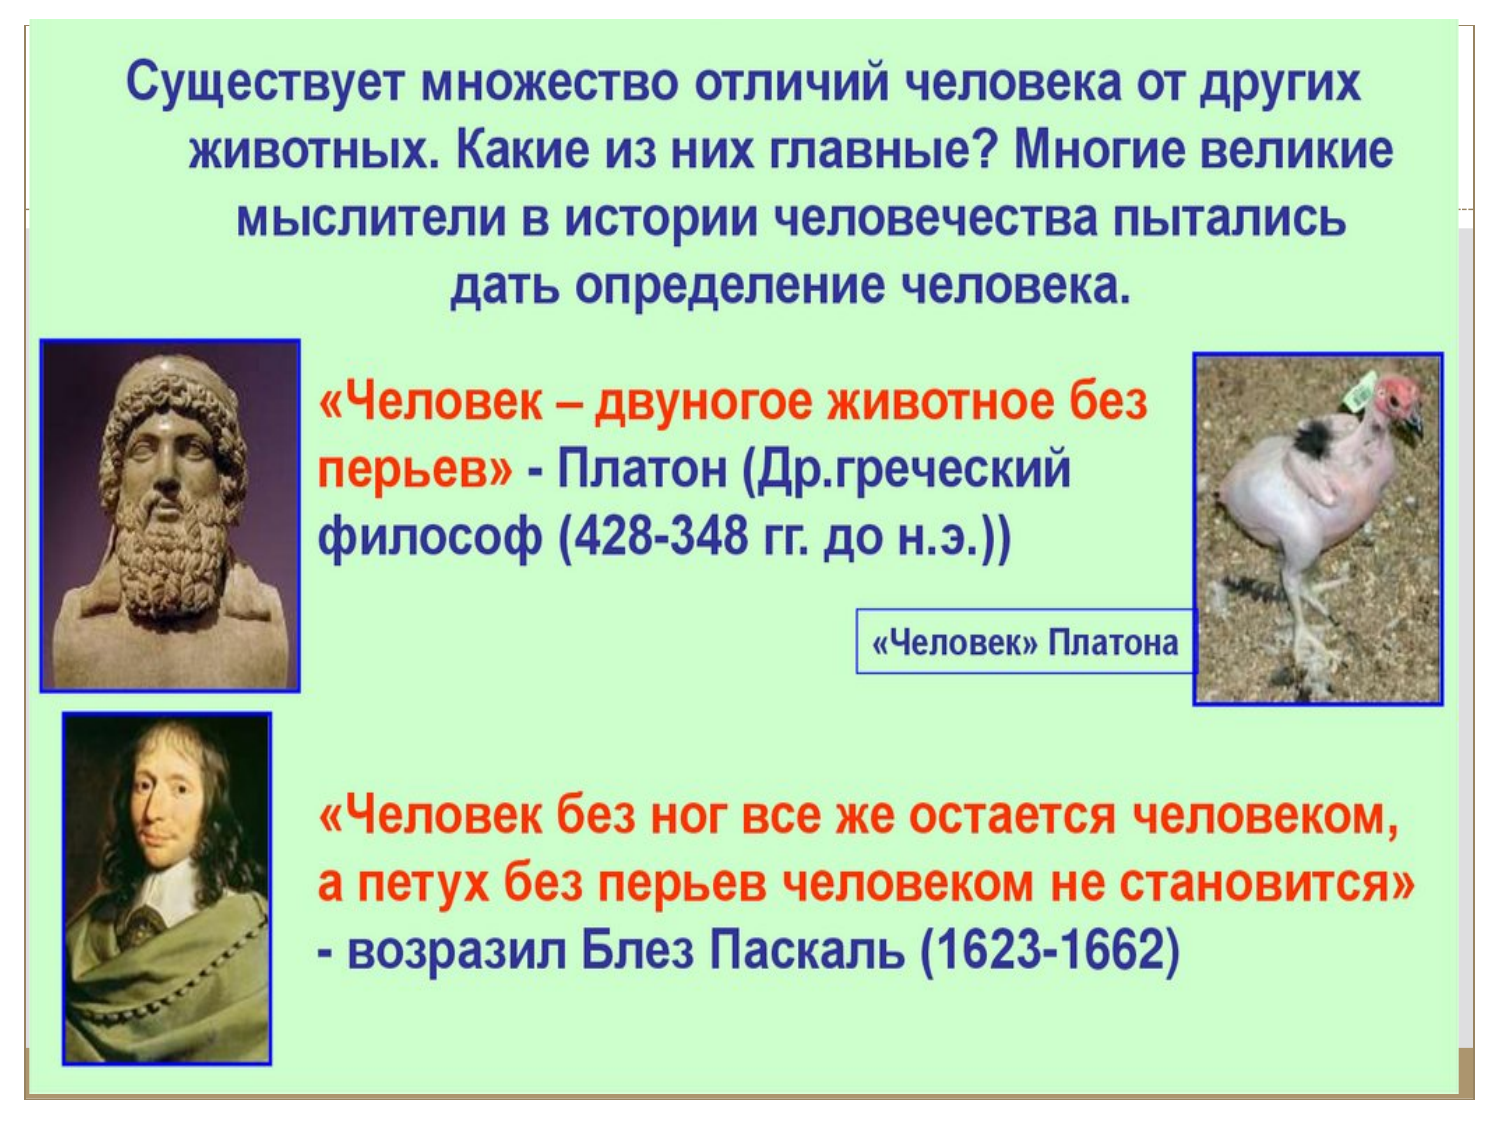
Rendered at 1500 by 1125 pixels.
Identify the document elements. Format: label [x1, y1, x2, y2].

list [29, 18, 1459, 1095]
